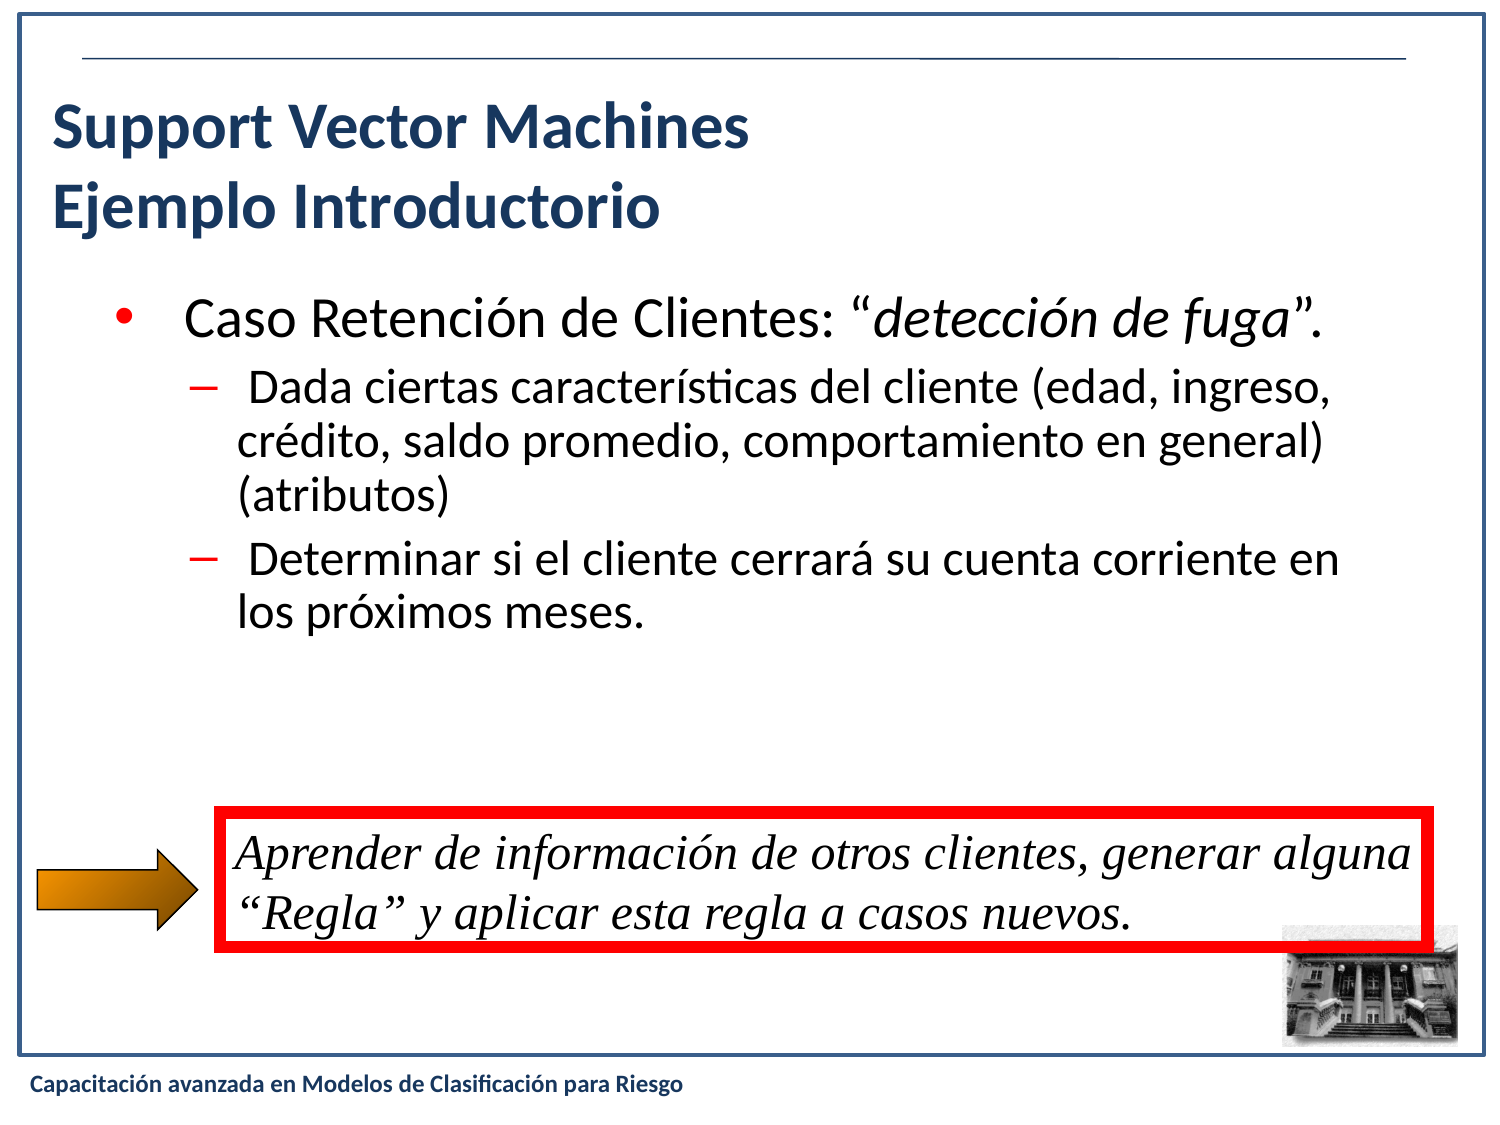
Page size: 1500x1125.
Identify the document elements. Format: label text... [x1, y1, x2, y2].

title Support Vector Machines Ejemplo Introductorio [37, 42, 1460, 281]
text_box [37, 849, 198, 930]
list Caso Retención de Clientes: “detección de fuga”. Dada ciertas características del cliente (edad, ingreso, crédito, saldo promedio, comportamiento en general) (atributos) Determinar si el cliente cerrará su cuenta corriente en los próximos meses. [99, 279, 1424, 755]
text_box Aprender de información de otros clientes, generar alguna “Regla” y aplicar esta regla a casos nuevos. [219, 812, 1428, 948]
picture [1282, 925, 1458, 1047]
